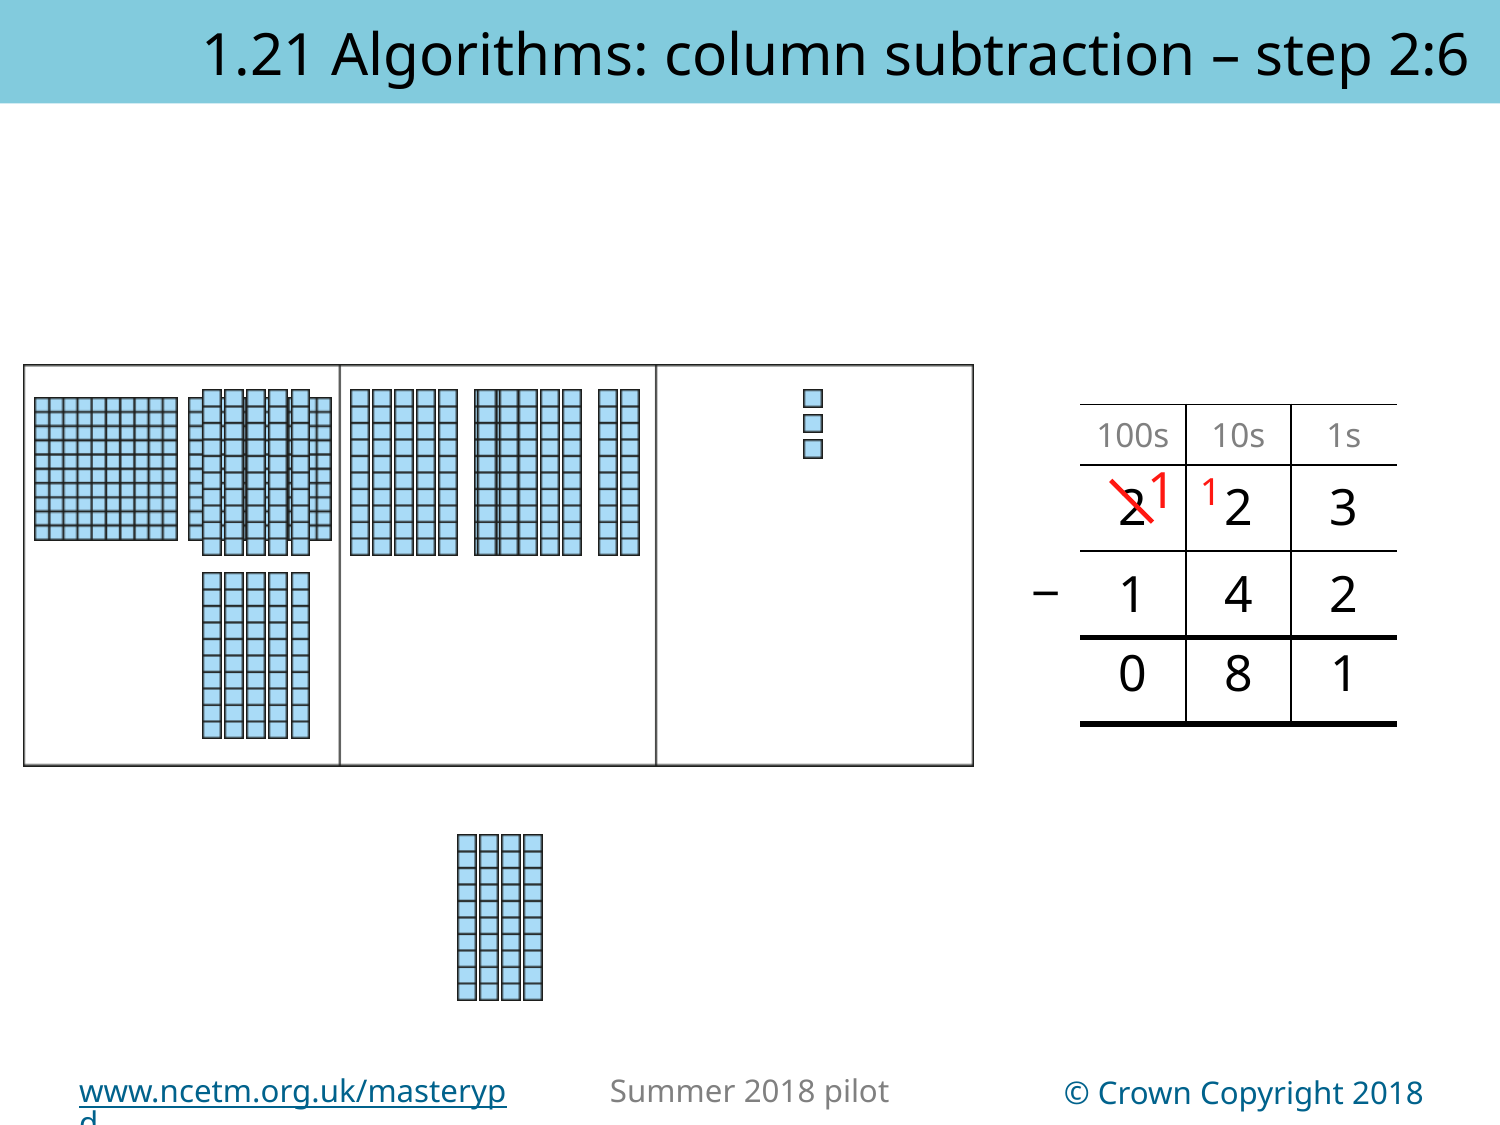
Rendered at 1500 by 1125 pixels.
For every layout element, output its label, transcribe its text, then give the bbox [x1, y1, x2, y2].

table_cell 2 [1292, 552, 1397, 635]
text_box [477, 388, 519, 556]
text_box 1 [1176, 460, 1246, 521]
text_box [202, 572, 266, 740]
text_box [540, 388, 582, 556]
table_cell 3 [1292, 466, 1397, 550]
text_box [349, 388, 458, 556]
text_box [268, 572, 310, 740]
text_box 8 [1203, 633, 1273, 709]
picture [22, 364, 974, 767]
table_cell 2 [1187, 466, 1290, 550]
text_box 1 [1127, 451, 1197, 527]
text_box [457, 833, 543, 1001]
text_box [519, 388, 538, 556]
table_header 100s [1080, 405, 1185, 464]
table_cell 4 [1187, 552, 1290, 635]
table_cell [1292, 640, 1397, 721]
list 1.21 Algorithms: column subtraction – step 2:6 [0, 0, 1500, 104]
table_cell 2 [1080, 466, 1185, 550]
table_cell [1187, 640, 1290, 721]
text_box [803, 414, 823, 459]
table_header 10s [1187, 405, 1290, 464]
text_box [598, 388, 640, 556]
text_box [202, 388, 310, 556]
text_box 1 [1310, 633, 1379, 709]
table_header 1s [1292, 405, 1397, 464]
text_box − [1011, 553, 1081, 629]
table_cell 1 [1080, 552, 1185, 635]
text_box 0 [1098, 633, 1168, 709]
table_cell [1080, 640, 1185, 721]
